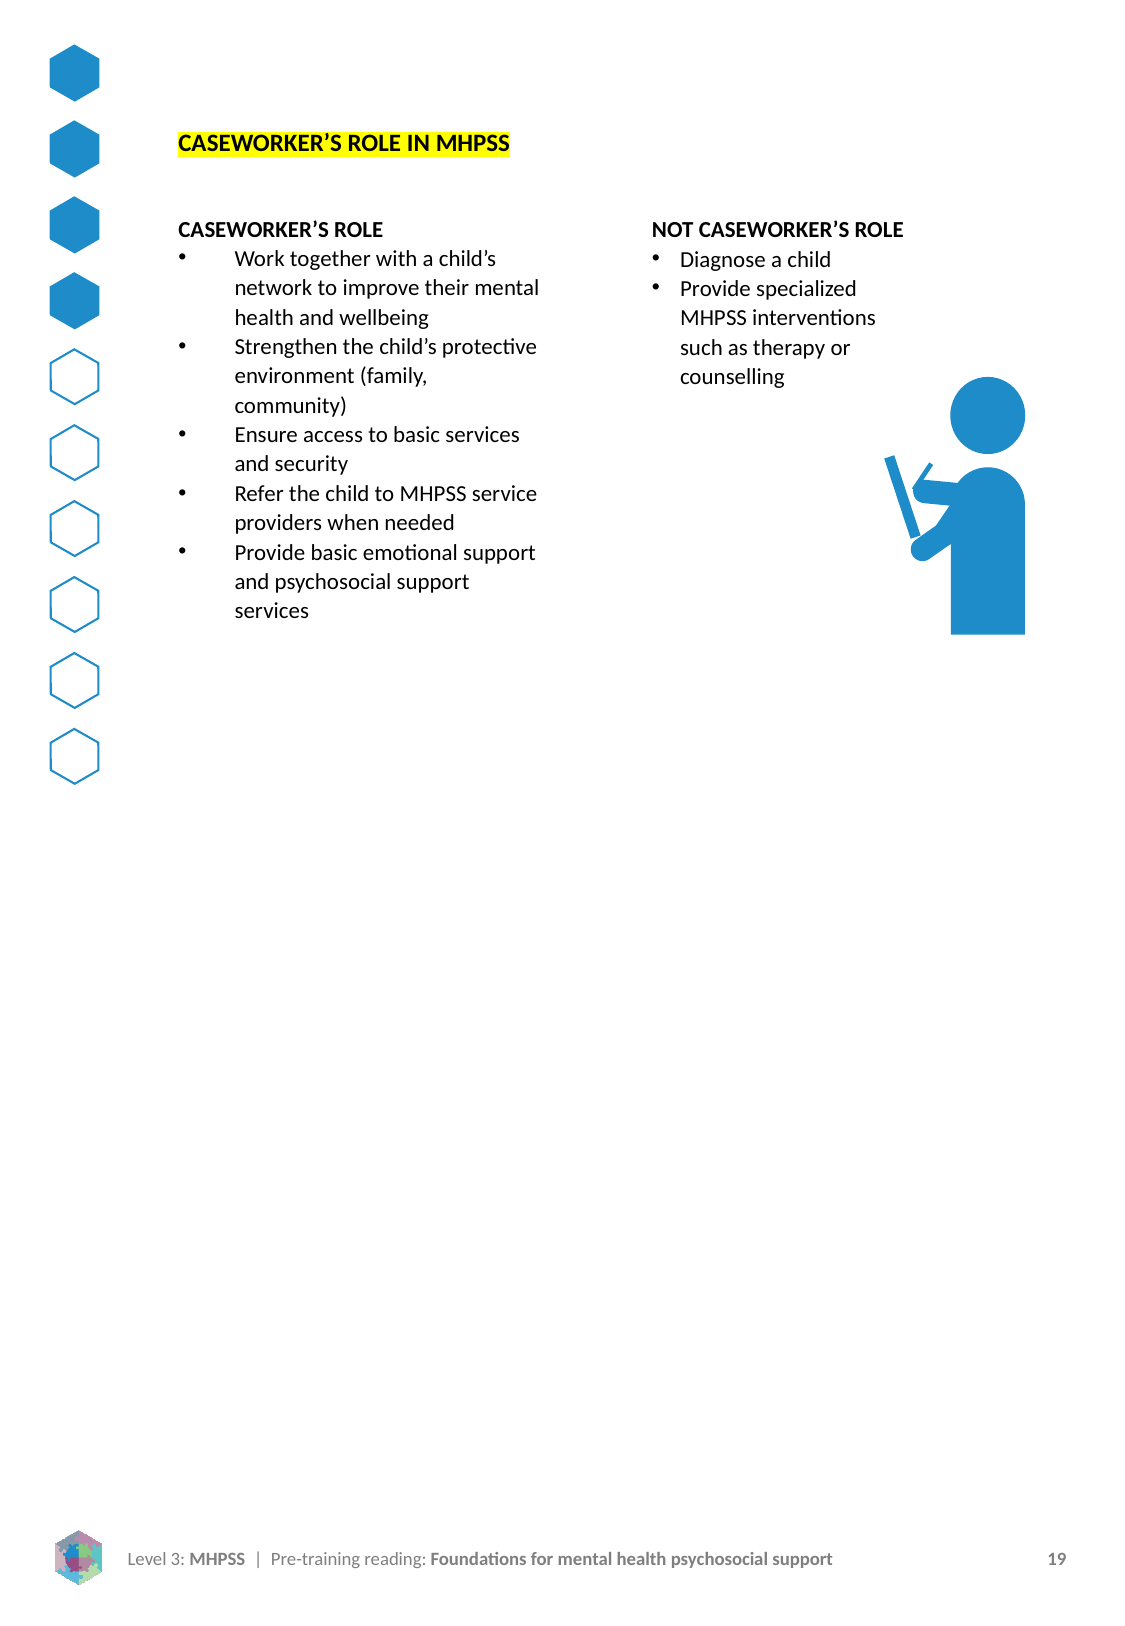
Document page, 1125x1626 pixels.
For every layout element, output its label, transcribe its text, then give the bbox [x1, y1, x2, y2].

picture [55, 1530, 102, 1585]
text_box [50, 577, 99, 632]
text_box [50, 121, 99, 177]
text_box [50, 45, 99, 101]
text_box [50, 349, 99, 405]
text_box [50, 273, 99, 329]
text_box CASEWORKER’S ROLE Work together with a child’s network to improve their mental health and wellbeing Strengthen the child’s protective environment (family, community) Ensure access to basic services and security Refer the child to MHPSS service providers when needed Provide basic emotional support and psychosocial support services [163, 204, 557, 631]
text_box [50, 197, 99, 253]
text_box NOT CASEWORKER’S ROLE Diagnose a child Provide specialized MHPSS interventions such as therapy or counselling [636, 205, 932, 397]
text_box [50, 728, 99, 784]
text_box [884, 376, 1026, 635]
text_box [50, 653, 99, 708]
text_box [50, 501, 99, 557]
text_box [50, 425, 99, 481]
text_box CASEWORKER’S ROLE IN MHPSS [163, 118, 1026, 164]
